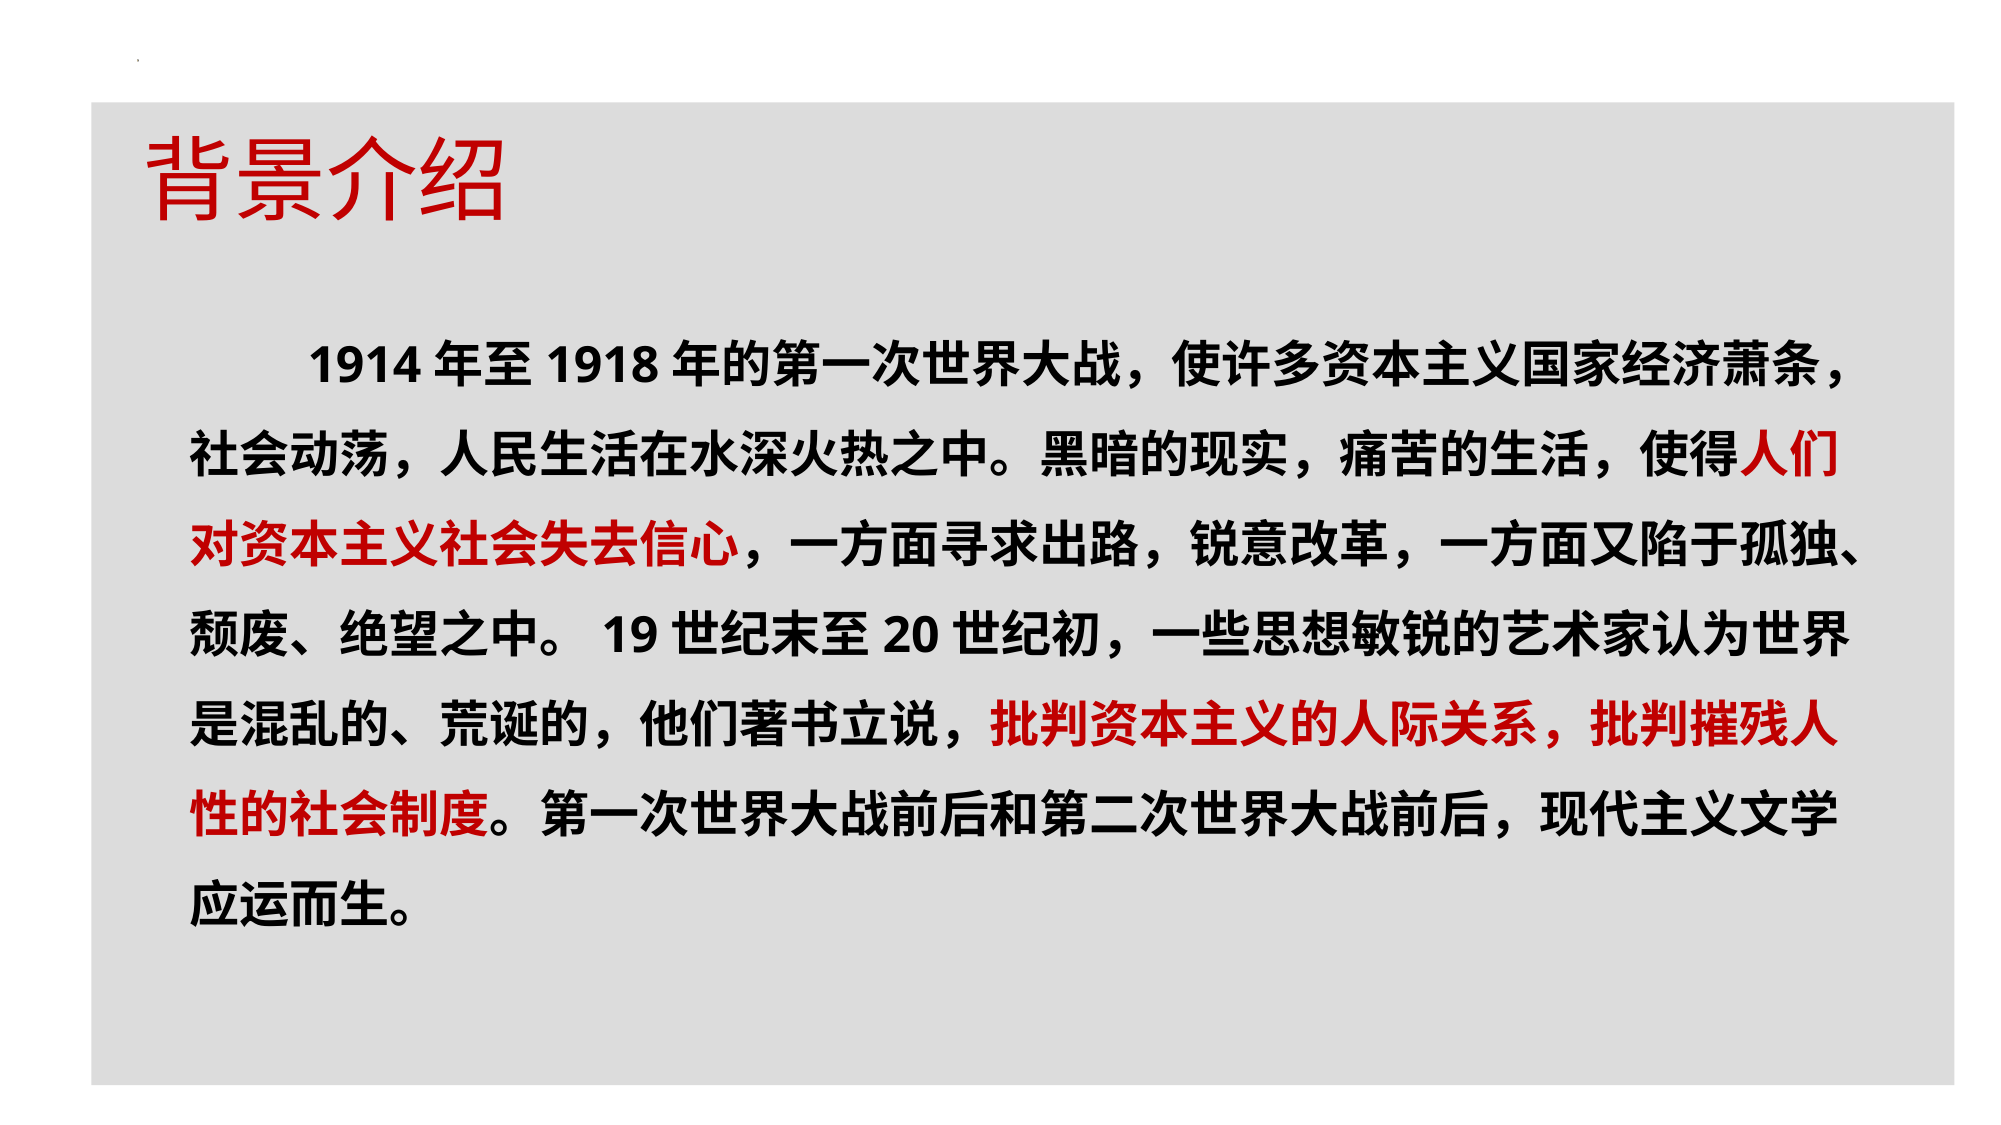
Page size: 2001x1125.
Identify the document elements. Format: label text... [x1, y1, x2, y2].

text_box 1914年至1918年的第一次世界大战，使许多资本主义国家经济萧条，社会动荡，人民生活在水深火热之中。黑暗的现实，痛苦的生活，使得人们对资本主义社会失去信心，一方面寻求出路，锐意改革，一方面又陷于孤独、颓废、绝望之中。19世纪末至20世纪初，一些思想敏锐的艺术家认为世界是混乱的、荒诞的，他们著书立说，批判资本主义的人际关系，批判摧残人性的社会制度。第一次世界大战前后和第二次世界大战前后，现代主义文学应运而生。 [174, 294, 1872, 940]
text_box [90, 101, 1955, 1086]
text_box 背景介绍 [127, 114, 525, 239]
